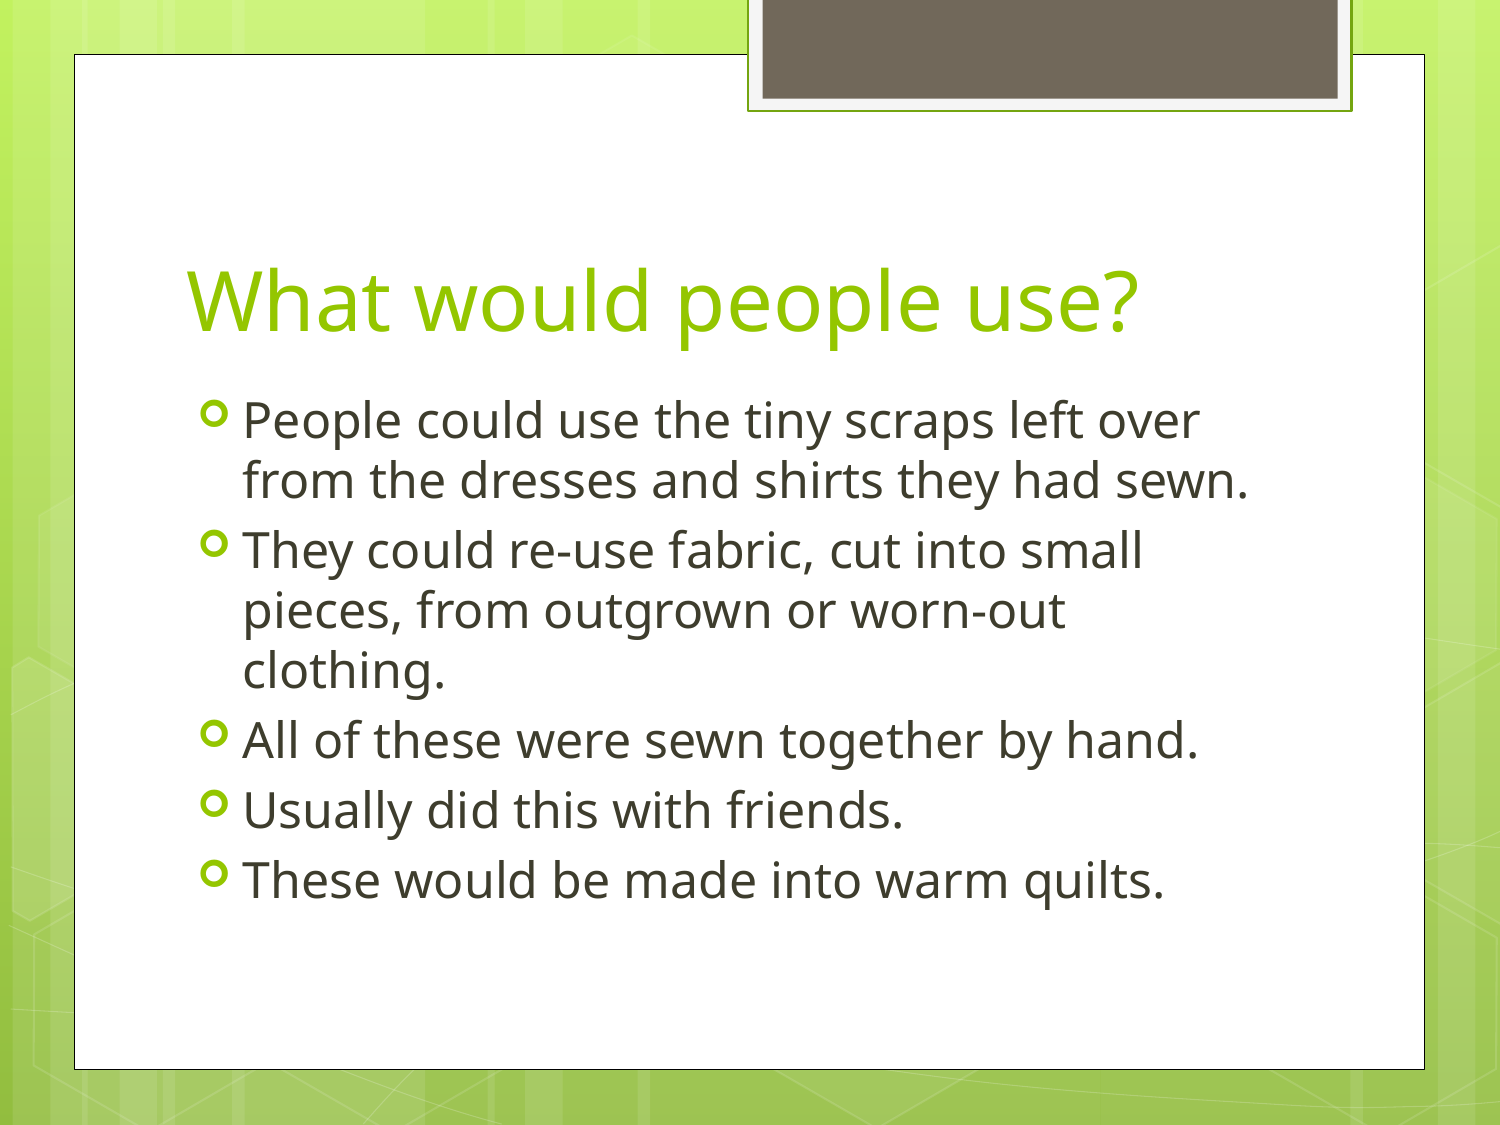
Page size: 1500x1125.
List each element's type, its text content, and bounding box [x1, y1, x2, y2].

list People could use the tiny scraps left over from the dresses and shirts they had sewn. They could re-use fabric, cut into small pieces, from outgrown or worn-out clothing. All of these were sewn together by hand. Usually did this with friends. These would be made into warm quilts. [171, 381, 1283, 957]
title What would people use? [171, 168, 1324, 357]
